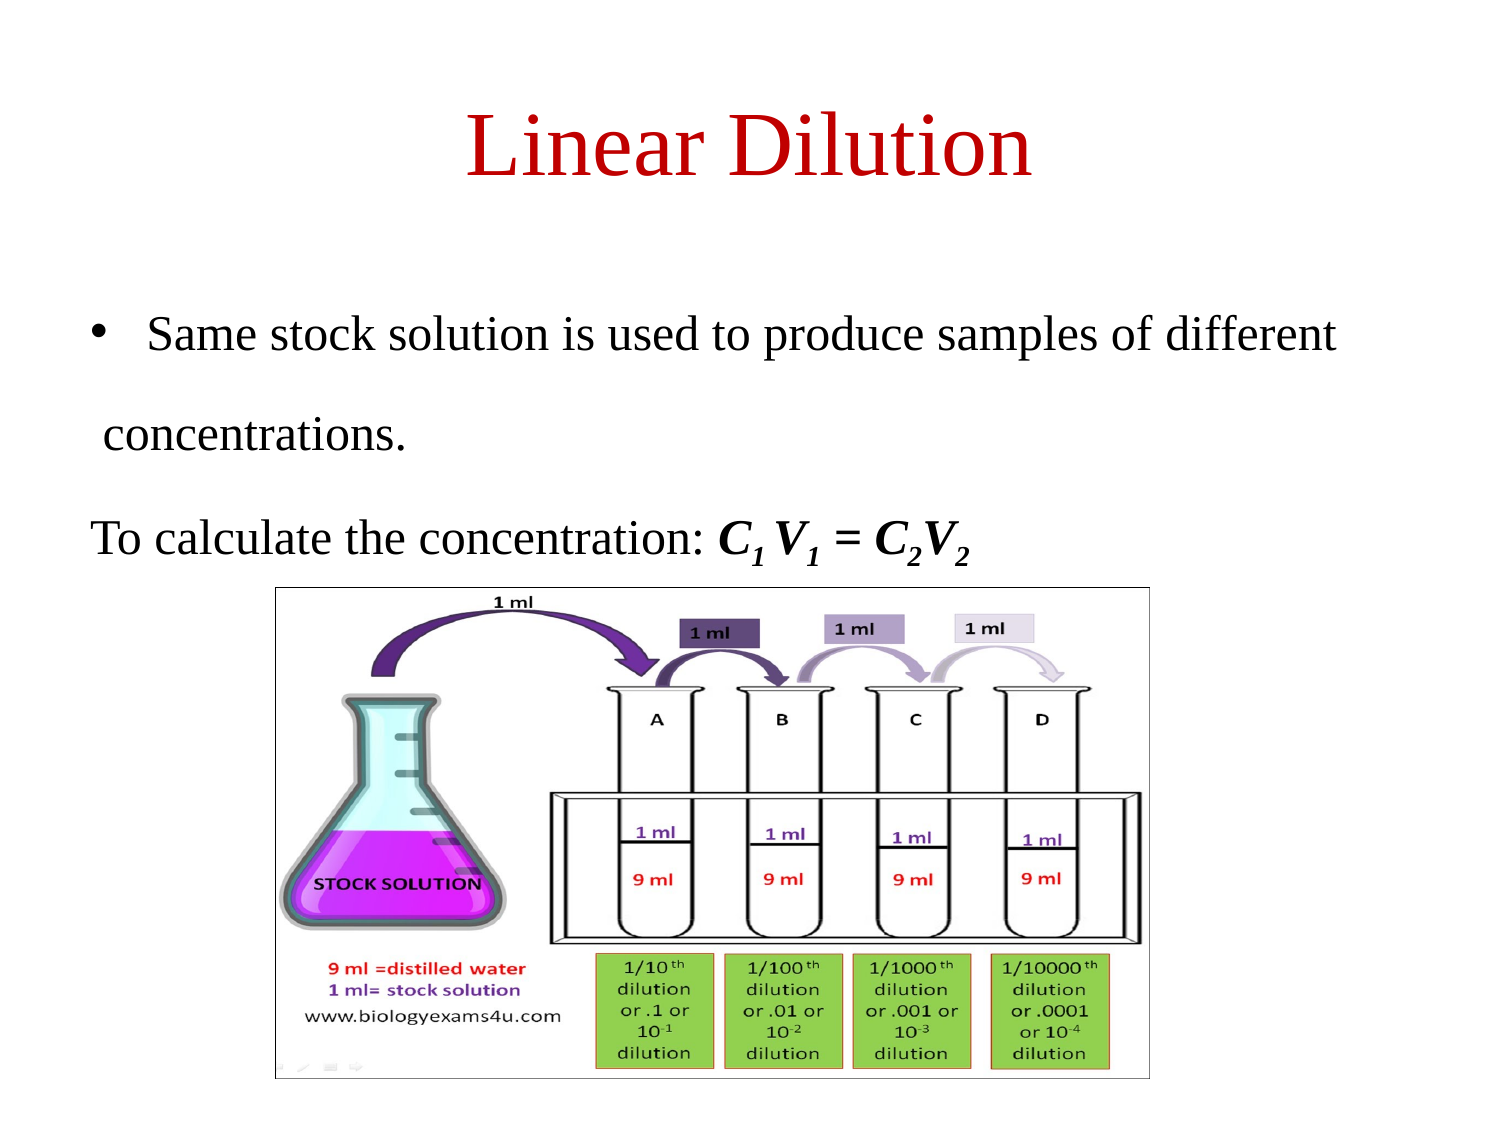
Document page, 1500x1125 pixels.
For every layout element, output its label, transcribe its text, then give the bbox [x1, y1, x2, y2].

picture [274, 587, 1151, 1079]
title Linear Dilution [75, 45, 1425, 233]
list Same stock solution is used to produce samples of different concentrations. To calculate the concentration: C1 V1 = C2V2 [75, 262, 1438, 1005]
